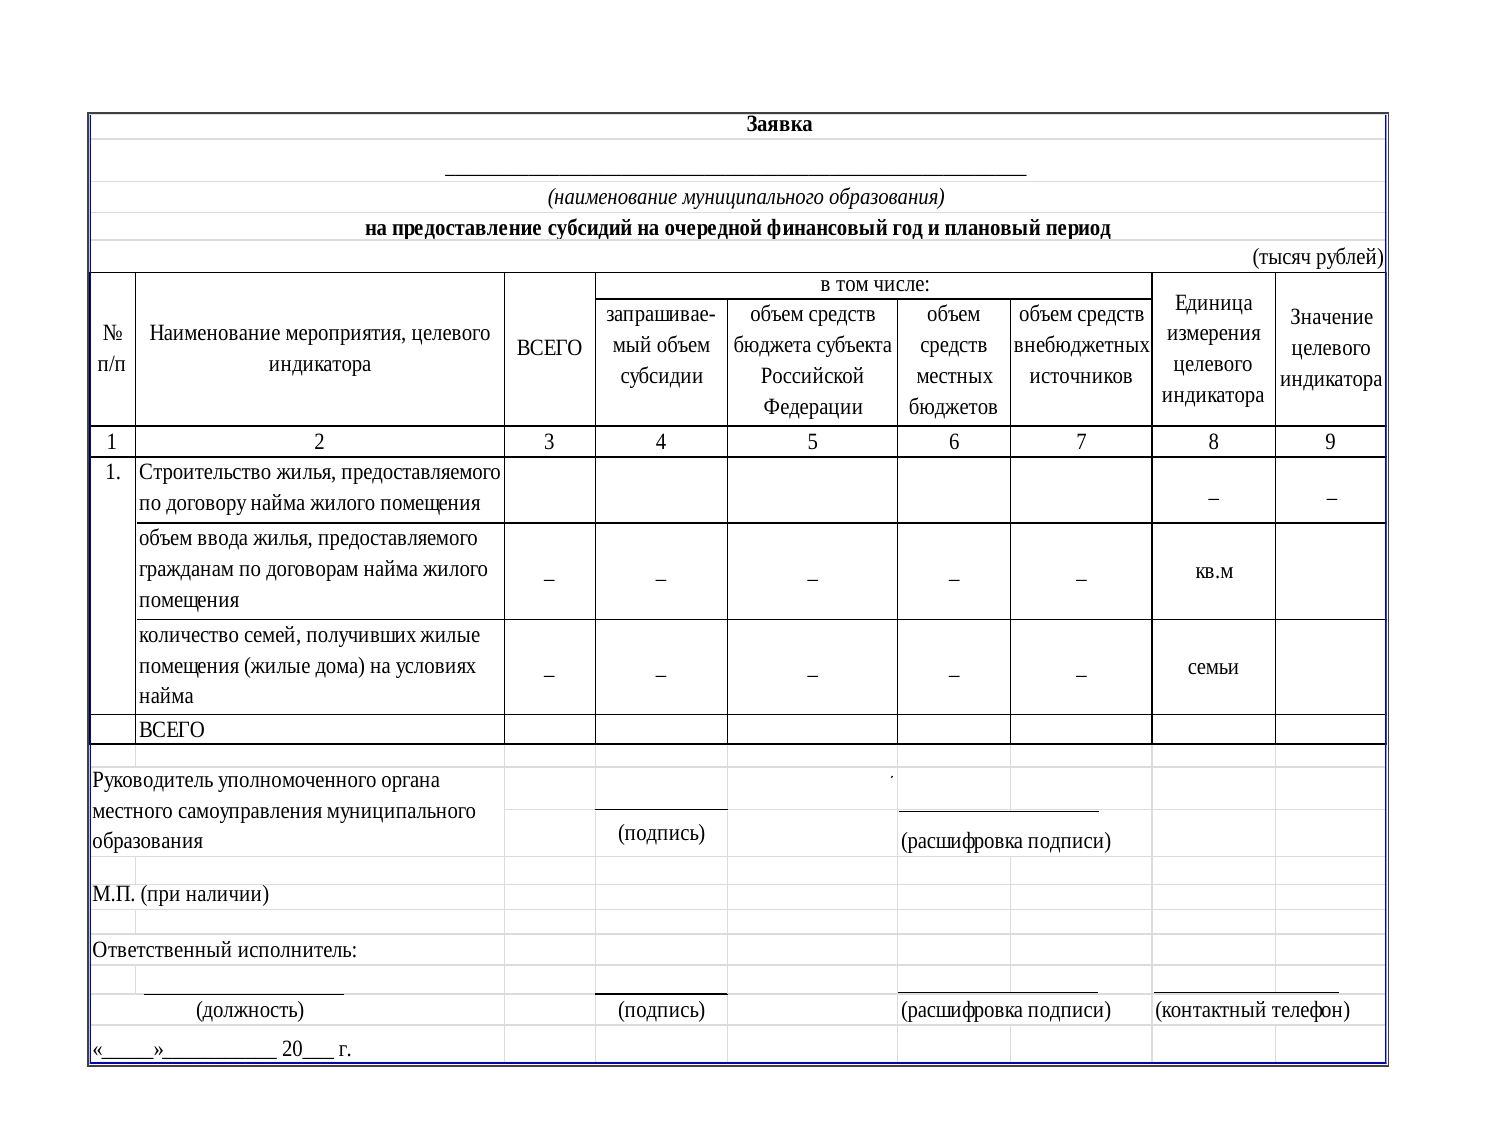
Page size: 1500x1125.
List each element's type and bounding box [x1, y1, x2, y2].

picture [88, 113, 1389, 1066]
